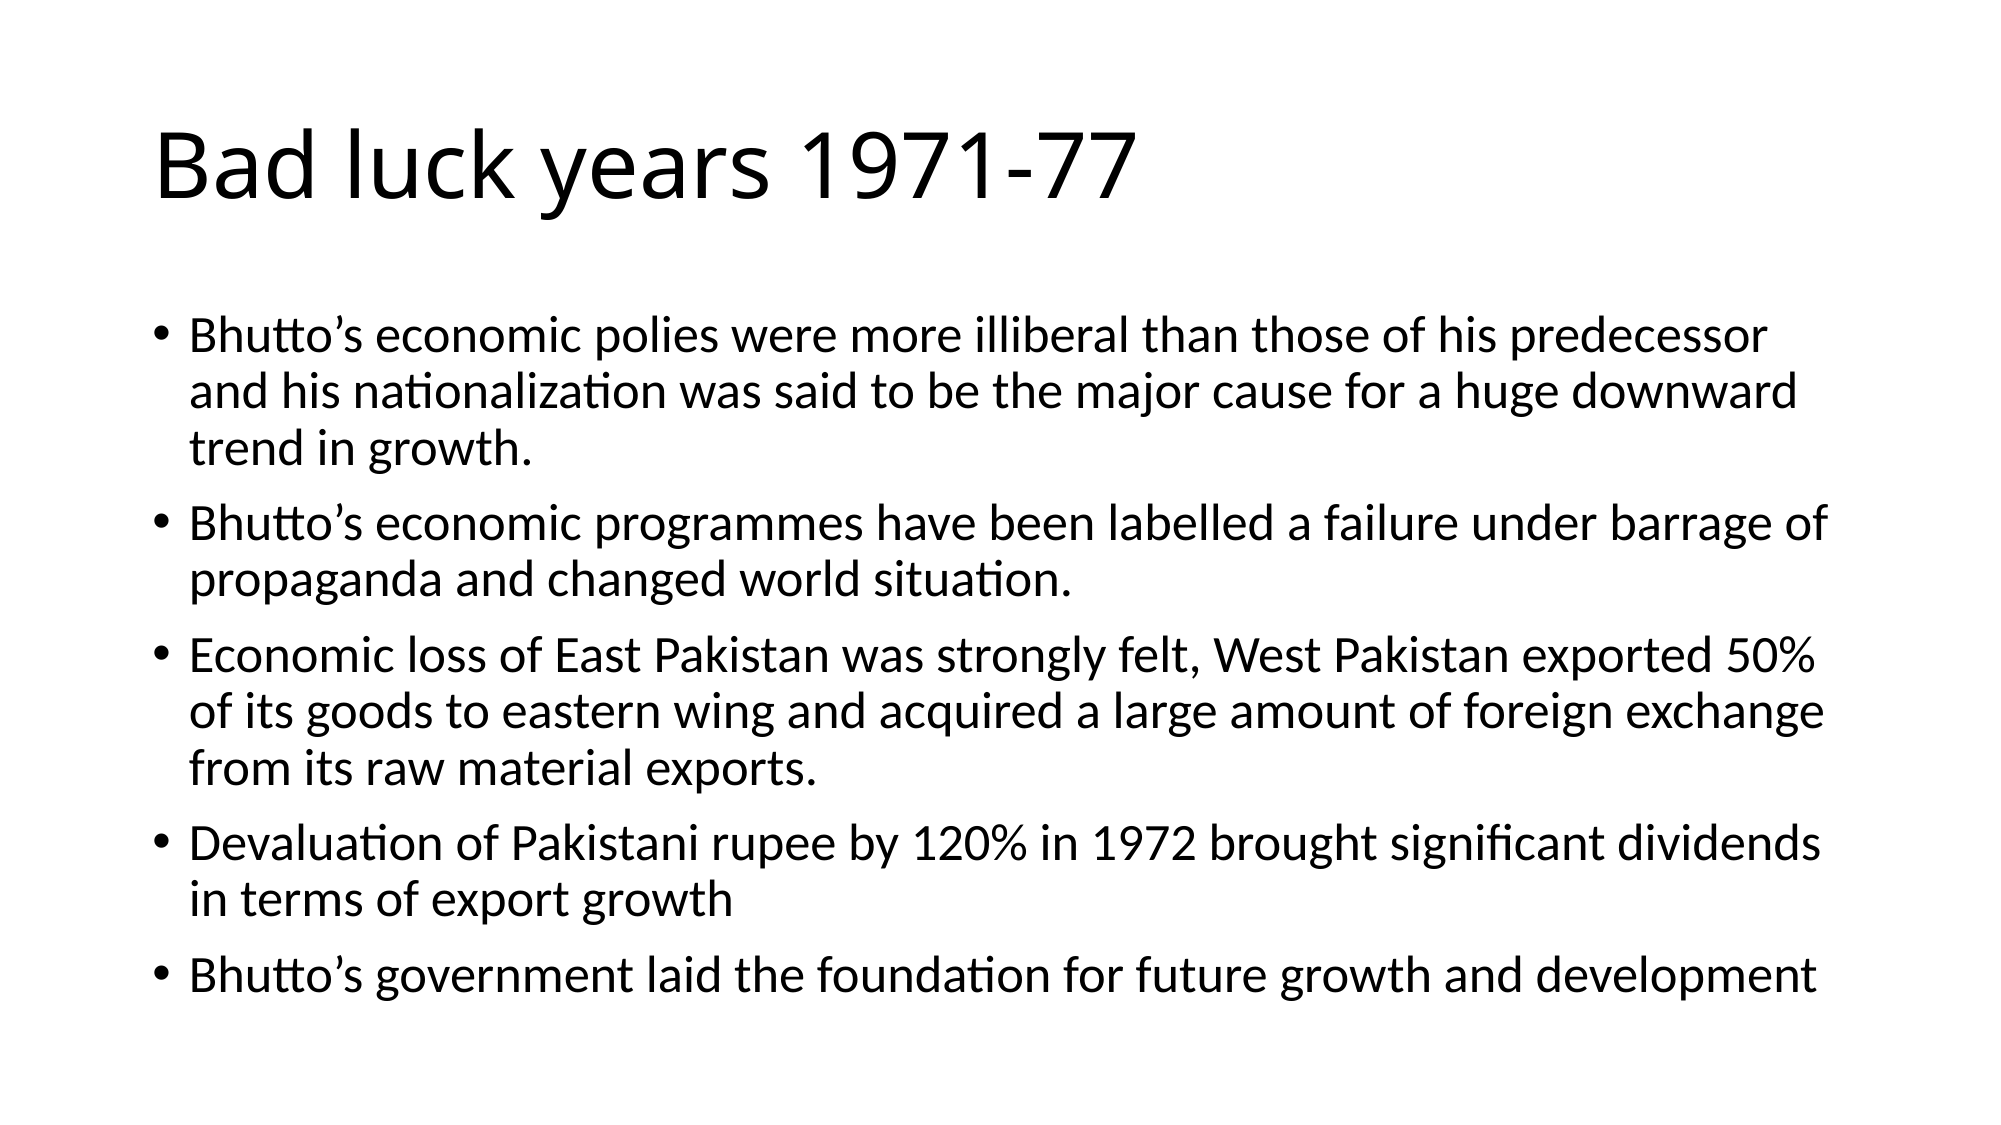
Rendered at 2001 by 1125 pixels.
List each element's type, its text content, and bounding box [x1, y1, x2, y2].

list Bhutto’s economic polies were more illiberal than those of his predecessor and his nationalization was said to be the major cause for a huge downward trend in growth. Bhutto’s economic programmes have been labelled a failure under barrage of propaganda and changed world situation. Economic loss of East Pakistan was strongly felt, West Pakistan exported 50% of its goods to eastern wing and acquired a large amount of foreign exchange from its raw material exports. Devaluation of Pakistani rupee by 120% in 1972 brought significant dividends in terms of export growth Bhutto’s government laid the foundation for future growth and development [137, 299, 1863, 1014]
title Bad luck years 1971-77 [137, 59, 1863, 278]
